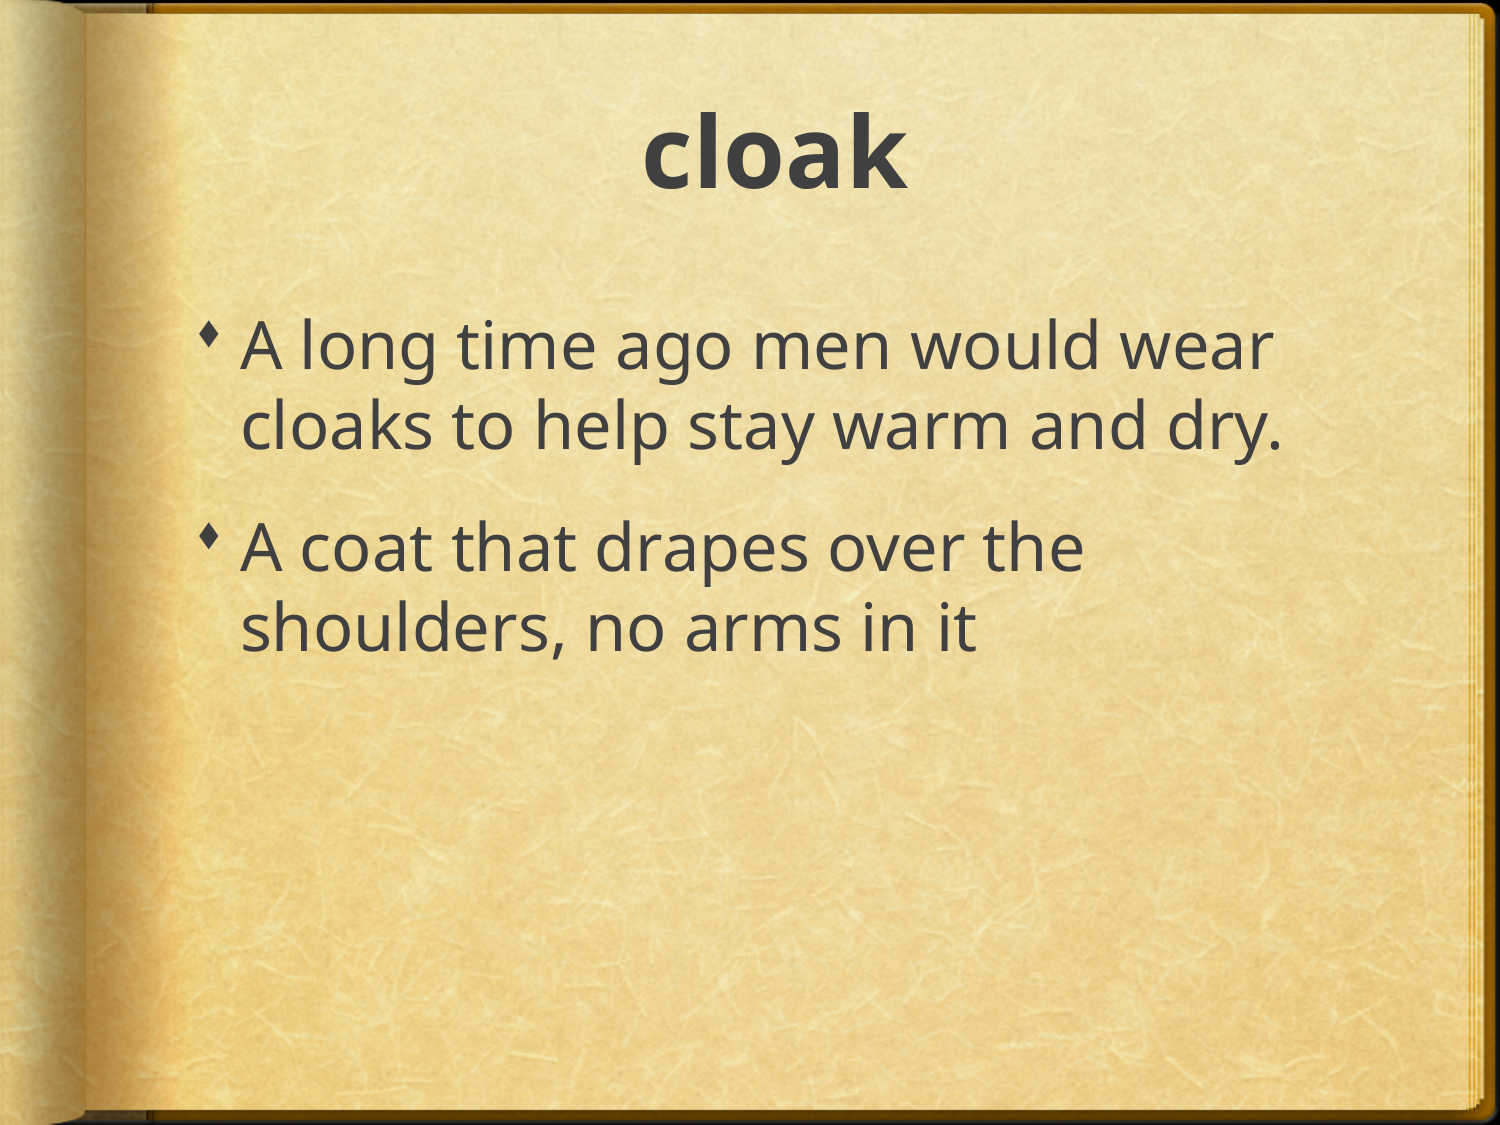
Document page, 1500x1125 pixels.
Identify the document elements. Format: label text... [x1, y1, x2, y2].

list A long time ago men would wear cloaks to help stay warm and dry. A coat that drapes over the shoulders, no arms in it [178, 295, 1372, 1005]
title cloak [178, 45, 1372, 265]
picture [0, 0, 1500, 1125]
